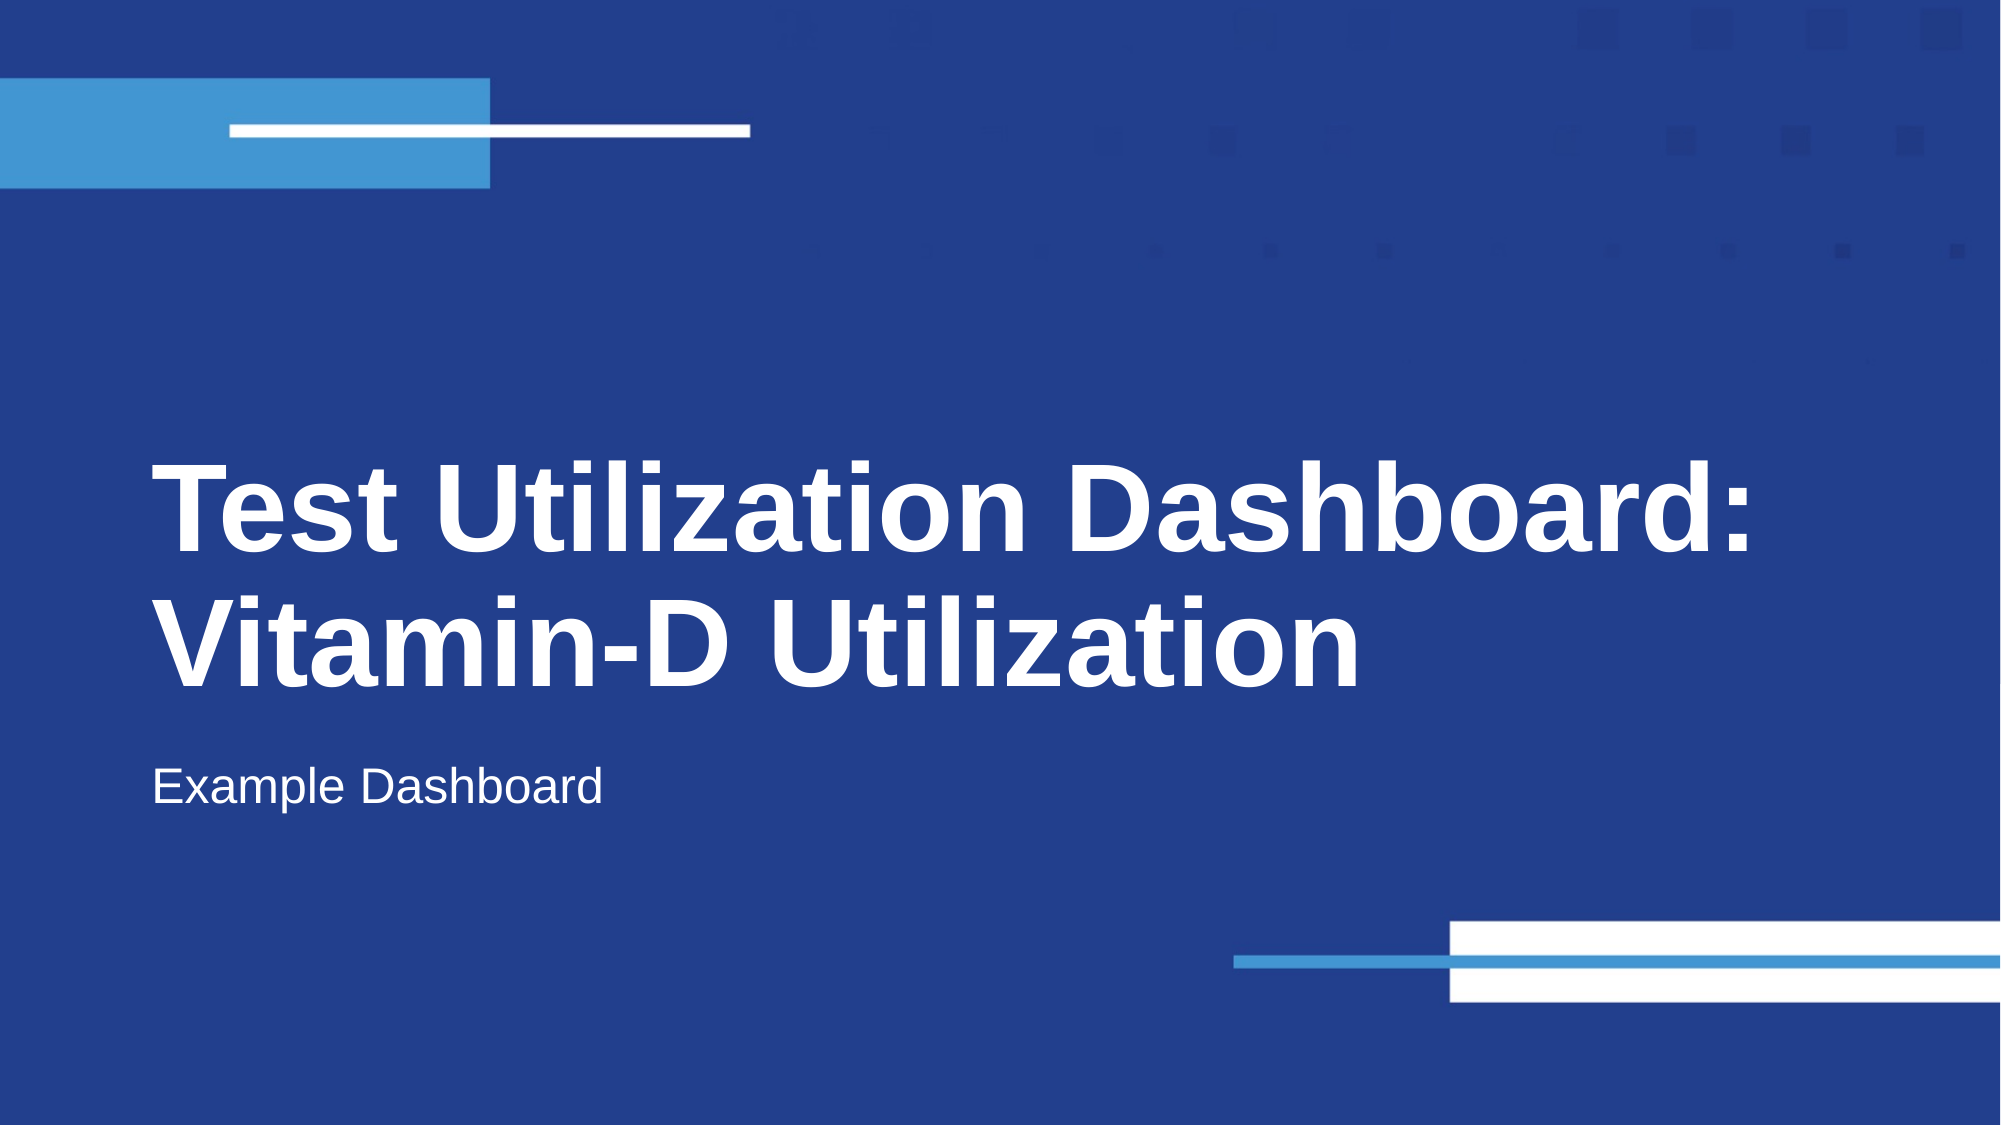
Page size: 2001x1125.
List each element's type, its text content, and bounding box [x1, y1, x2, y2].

list Example Dashboard [136, 752, 1055, 999]
title Test Utilization Dashboard: Vitamin-D Utilization [136, 252, 1862, 721]
picture [0, 0, 2001, 1125]
